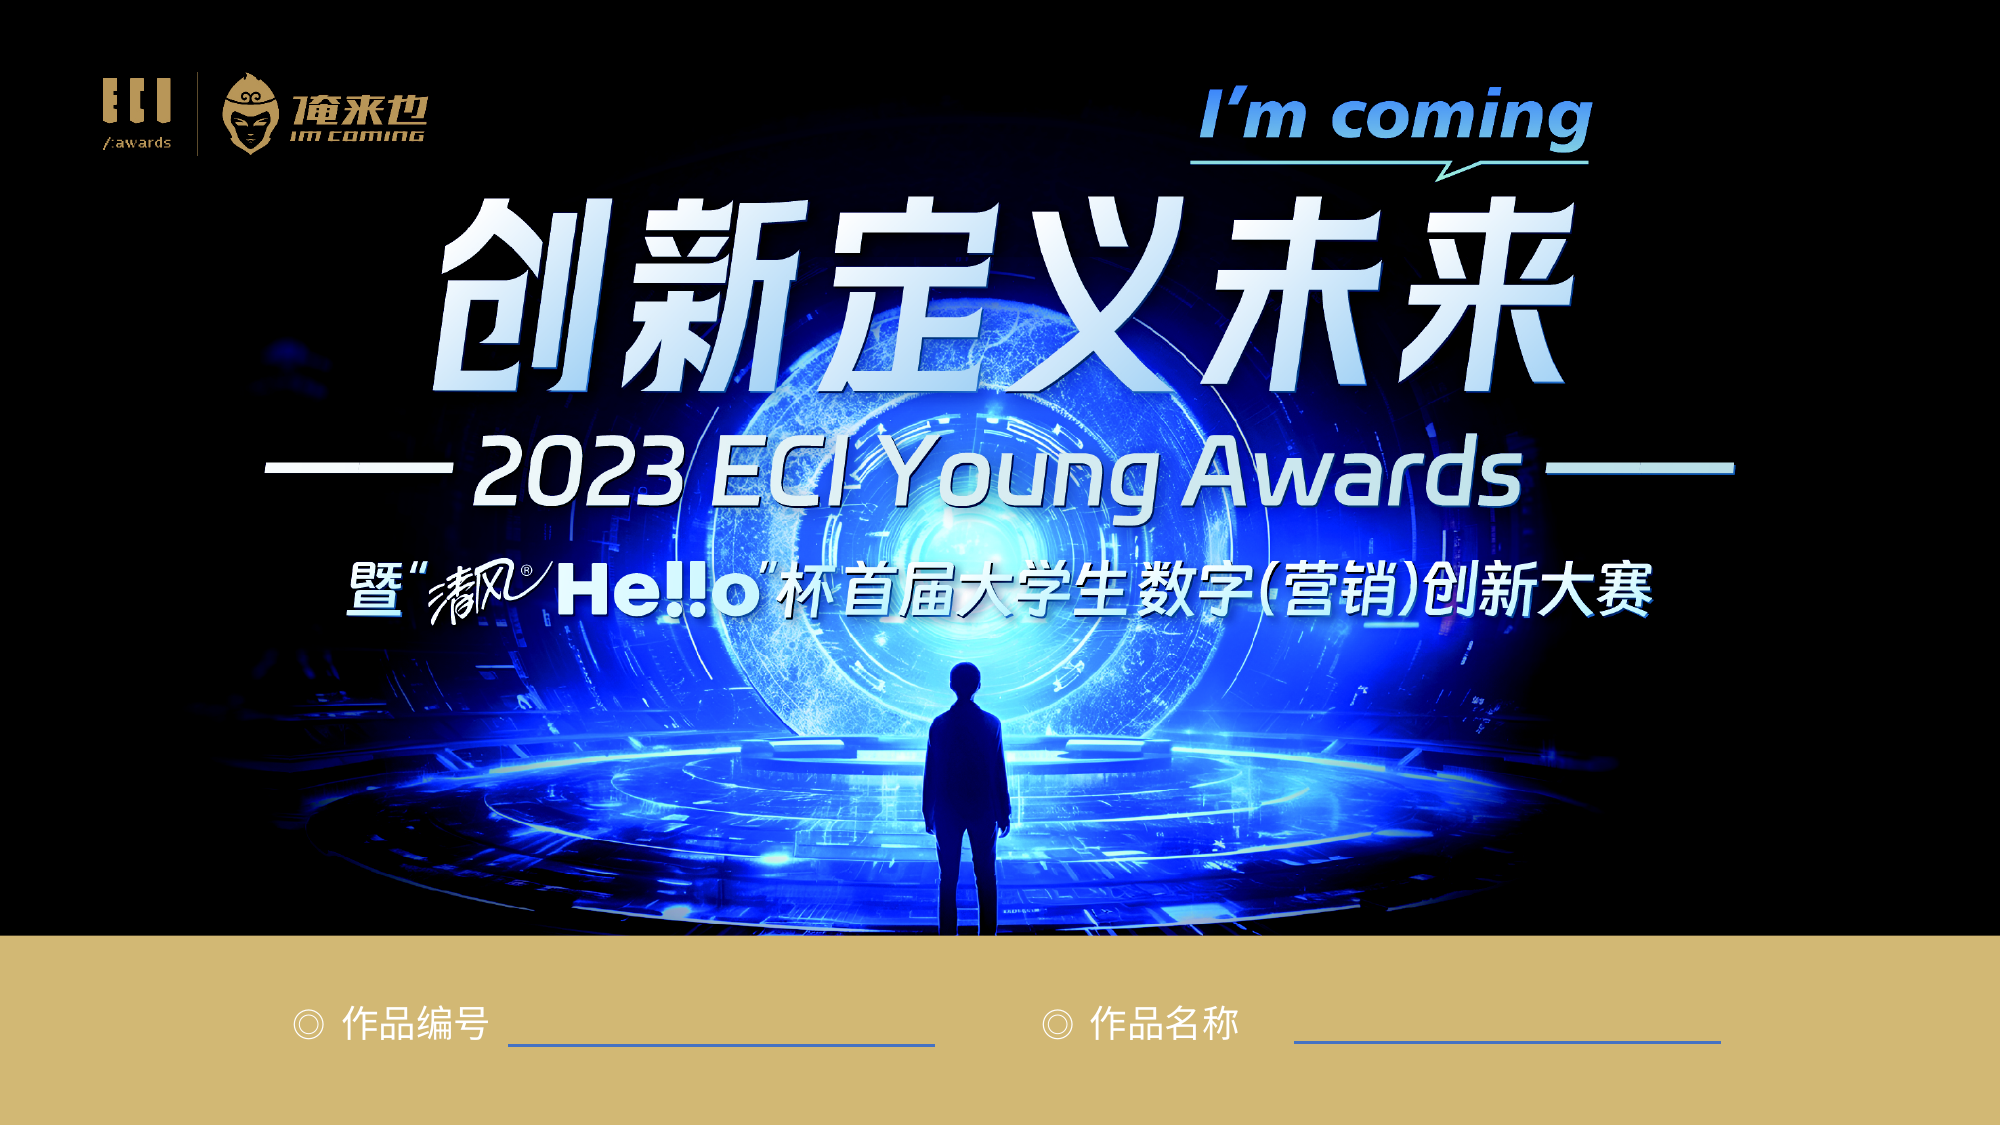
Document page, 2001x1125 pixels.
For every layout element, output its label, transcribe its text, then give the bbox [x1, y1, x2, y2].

text_box ◎ 作品名称 [1026, 992, 2000, 1053]
text_box [0, 964, 2000, 1125]
picture [0, 0, 2000, 964]
text_box ◎ 作品编号 [277, 992, 1026, 1053]
